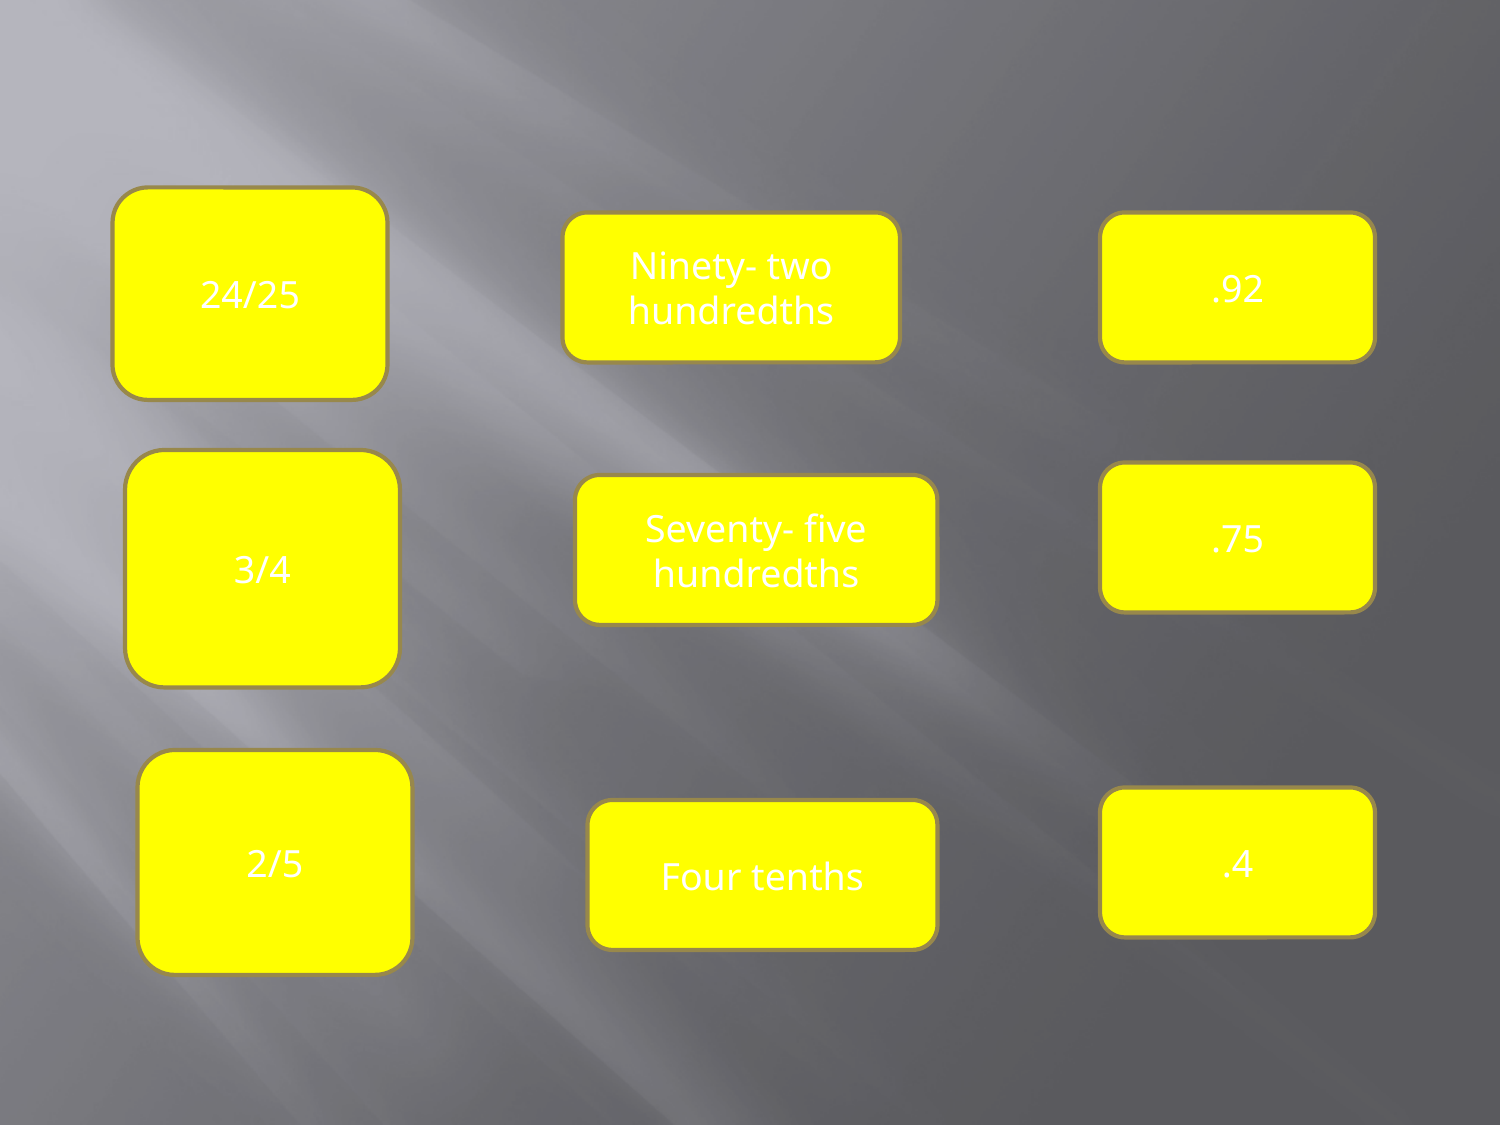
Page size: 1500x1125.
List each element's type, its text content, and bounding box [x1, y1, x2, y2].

text_box .4 [1097, 785, 1378, 940]
text_box Seventy- five hundredths [572, 472, 940, 628]
text_box 24/25 [110, 185, 390, 403]
text_box .92 [1097, 210, 1378, 365]
text_box .75 [1097, 460, 1378, 615]
text_box Ninety- two hundredths [560, 210, 903, 365]
text_box 3/4 [122, 447, 403, 690]
text_box 2/5 [135, 747, 415, 978]
text_box Four tenths [585, 797, 940, 953]
